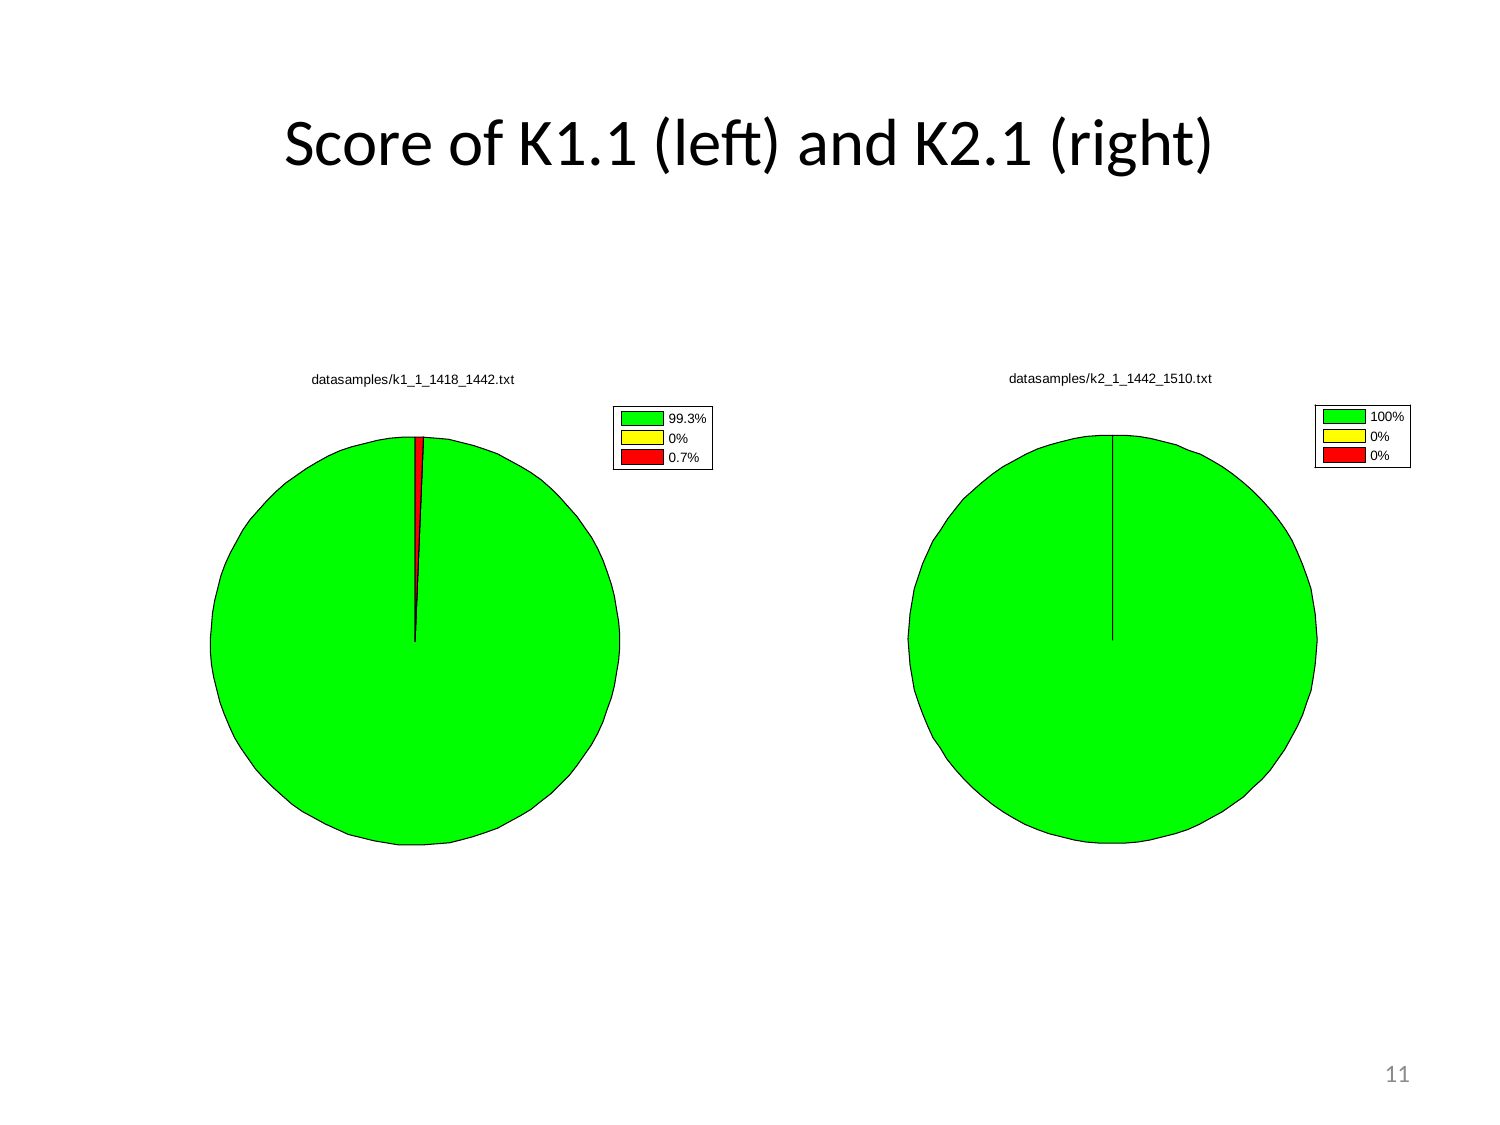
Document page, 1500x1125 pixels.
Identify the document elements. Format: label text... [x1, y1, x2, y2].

title Score of K1.1 (left) and K2.1 (right) [75, 45, 1425, 233]
slide_number 11 [1074, 1042, 1425, 1103]
picture [0, 349, 1500, 953]
